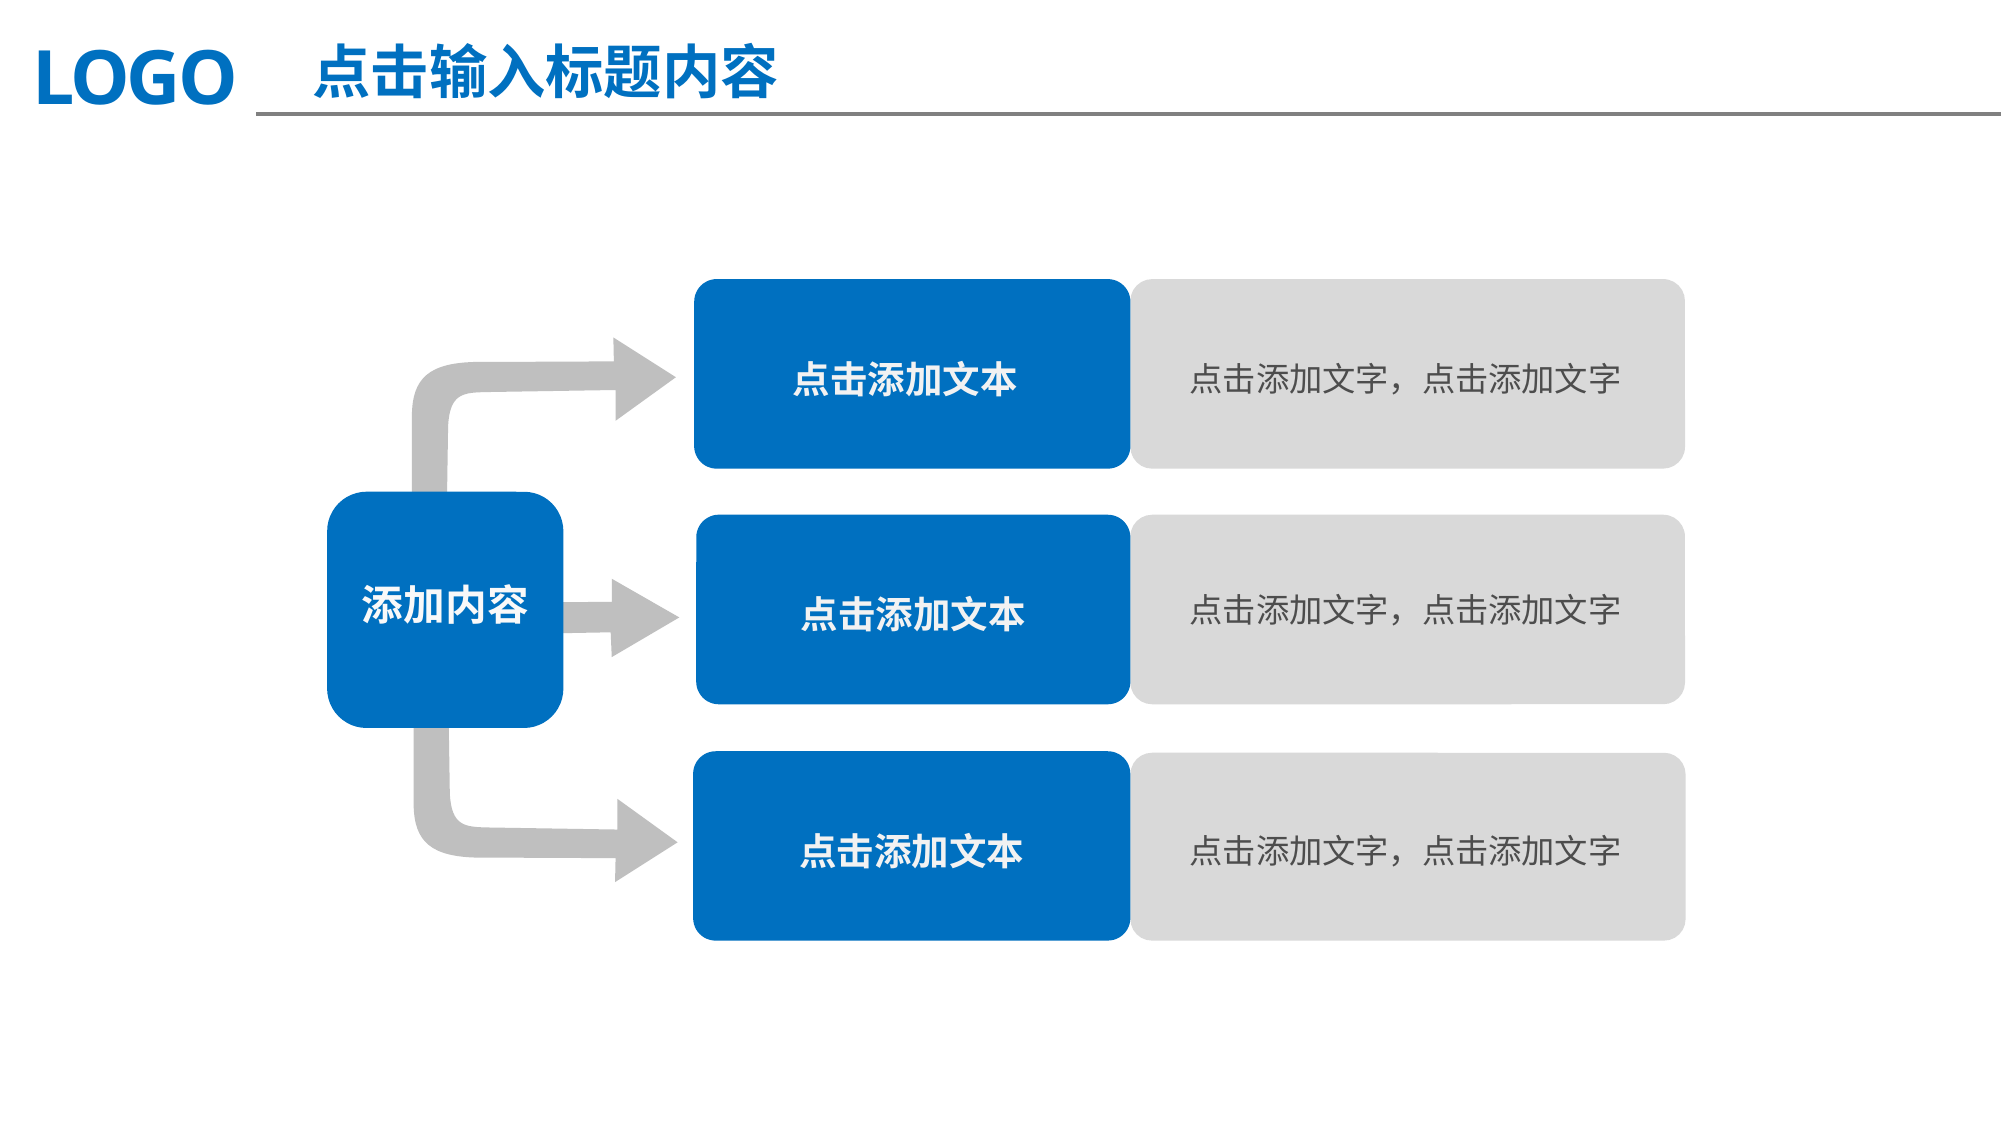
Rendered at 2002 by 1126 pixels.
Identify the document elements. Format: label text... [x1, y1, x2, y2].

text_box 点击添加文本 [696, 514, 1131, 705]
text_box 点击添加文本 [694, 279, 1131, 469]
text_box [413, 728, 678, 883]
text_box 点击添加文本 [693, 751, 1131, 941]
text_box 点击添加文字，点击添加文字 [1130, 514, 1686, 705]
text_box 点击输入标题内容 [275, 27, 816, 113]
text_box 添加内容 [327, 491, 564, 728]
text_box 点击添加文字，点击添加文字 [1130, 279, 1686, 469]
text_box [564, 578, 680, 658]
text_box 点击添加文字，点击添加文字 [1130, 752, 1686, 941]
text_box [411, 337, 676, 491]
